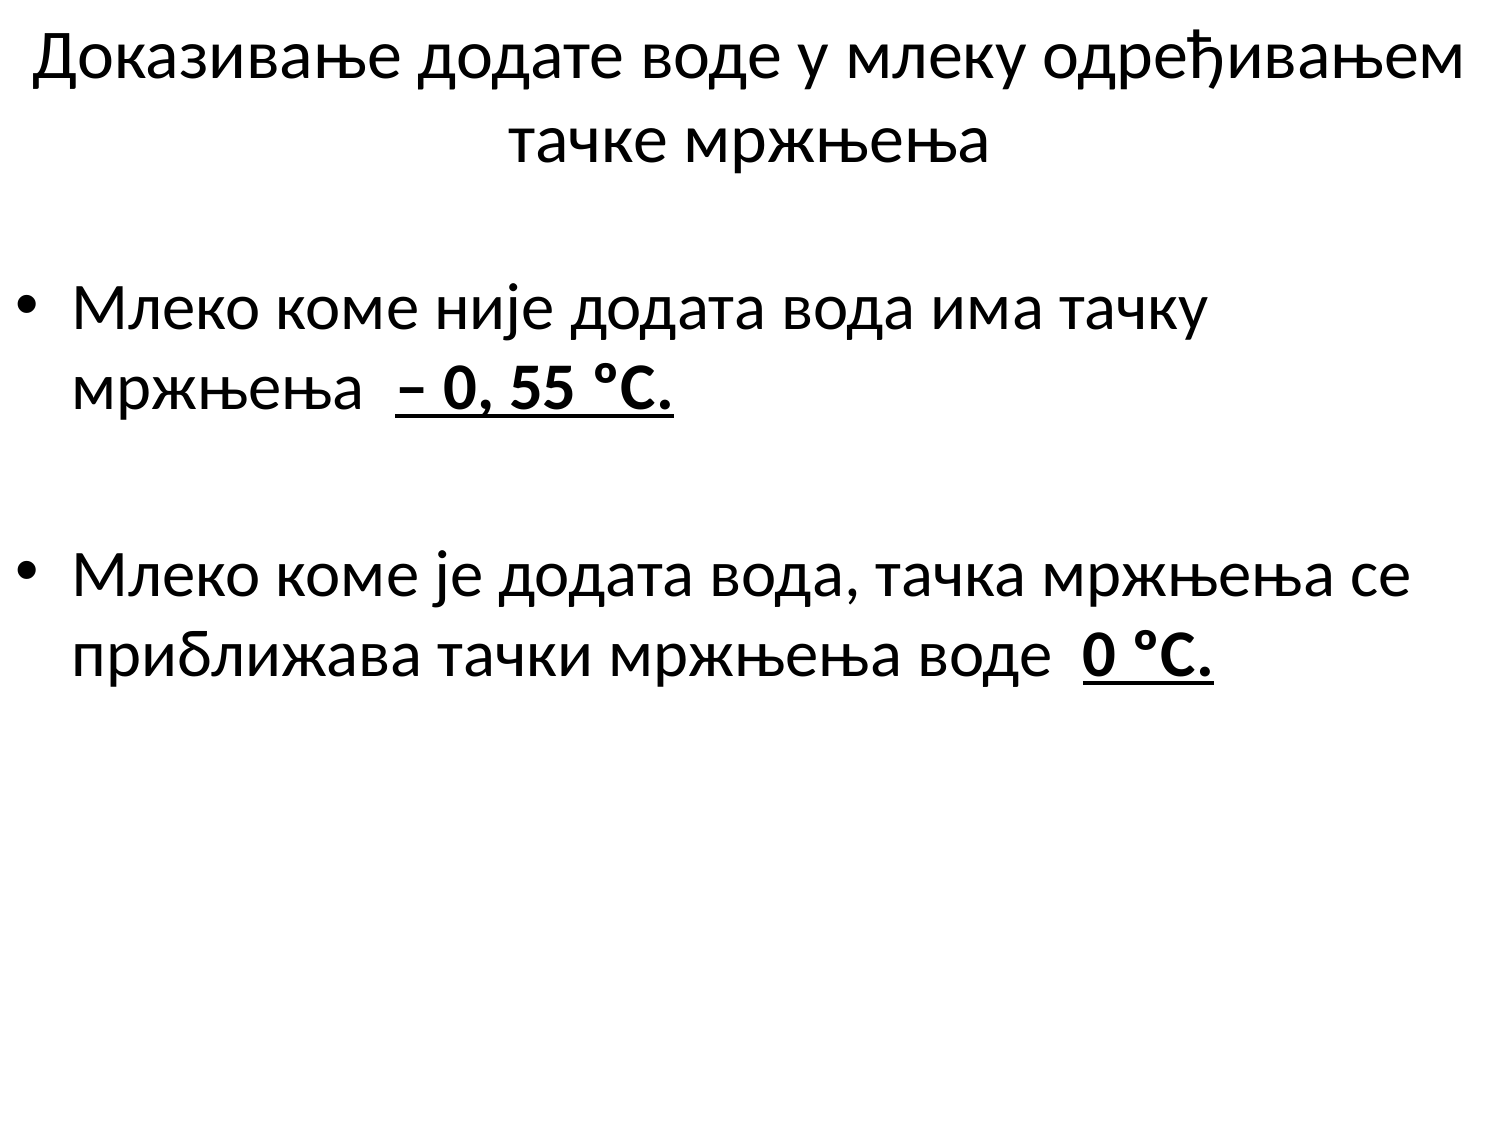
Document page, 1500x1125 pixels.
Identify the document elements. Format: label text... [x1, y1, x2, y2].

list Млеко коме није додата вода има тачку мржњења – 0, 55 ºС. Млеко коме је додата вода, тачка мржњења се приближава тачки мржњења воде 0 ºС. [0, 255, 1500, 1083]
title Доказивање додате воде у млеку одређивањем тачке мржњења [0, 0, 1500, 185]
